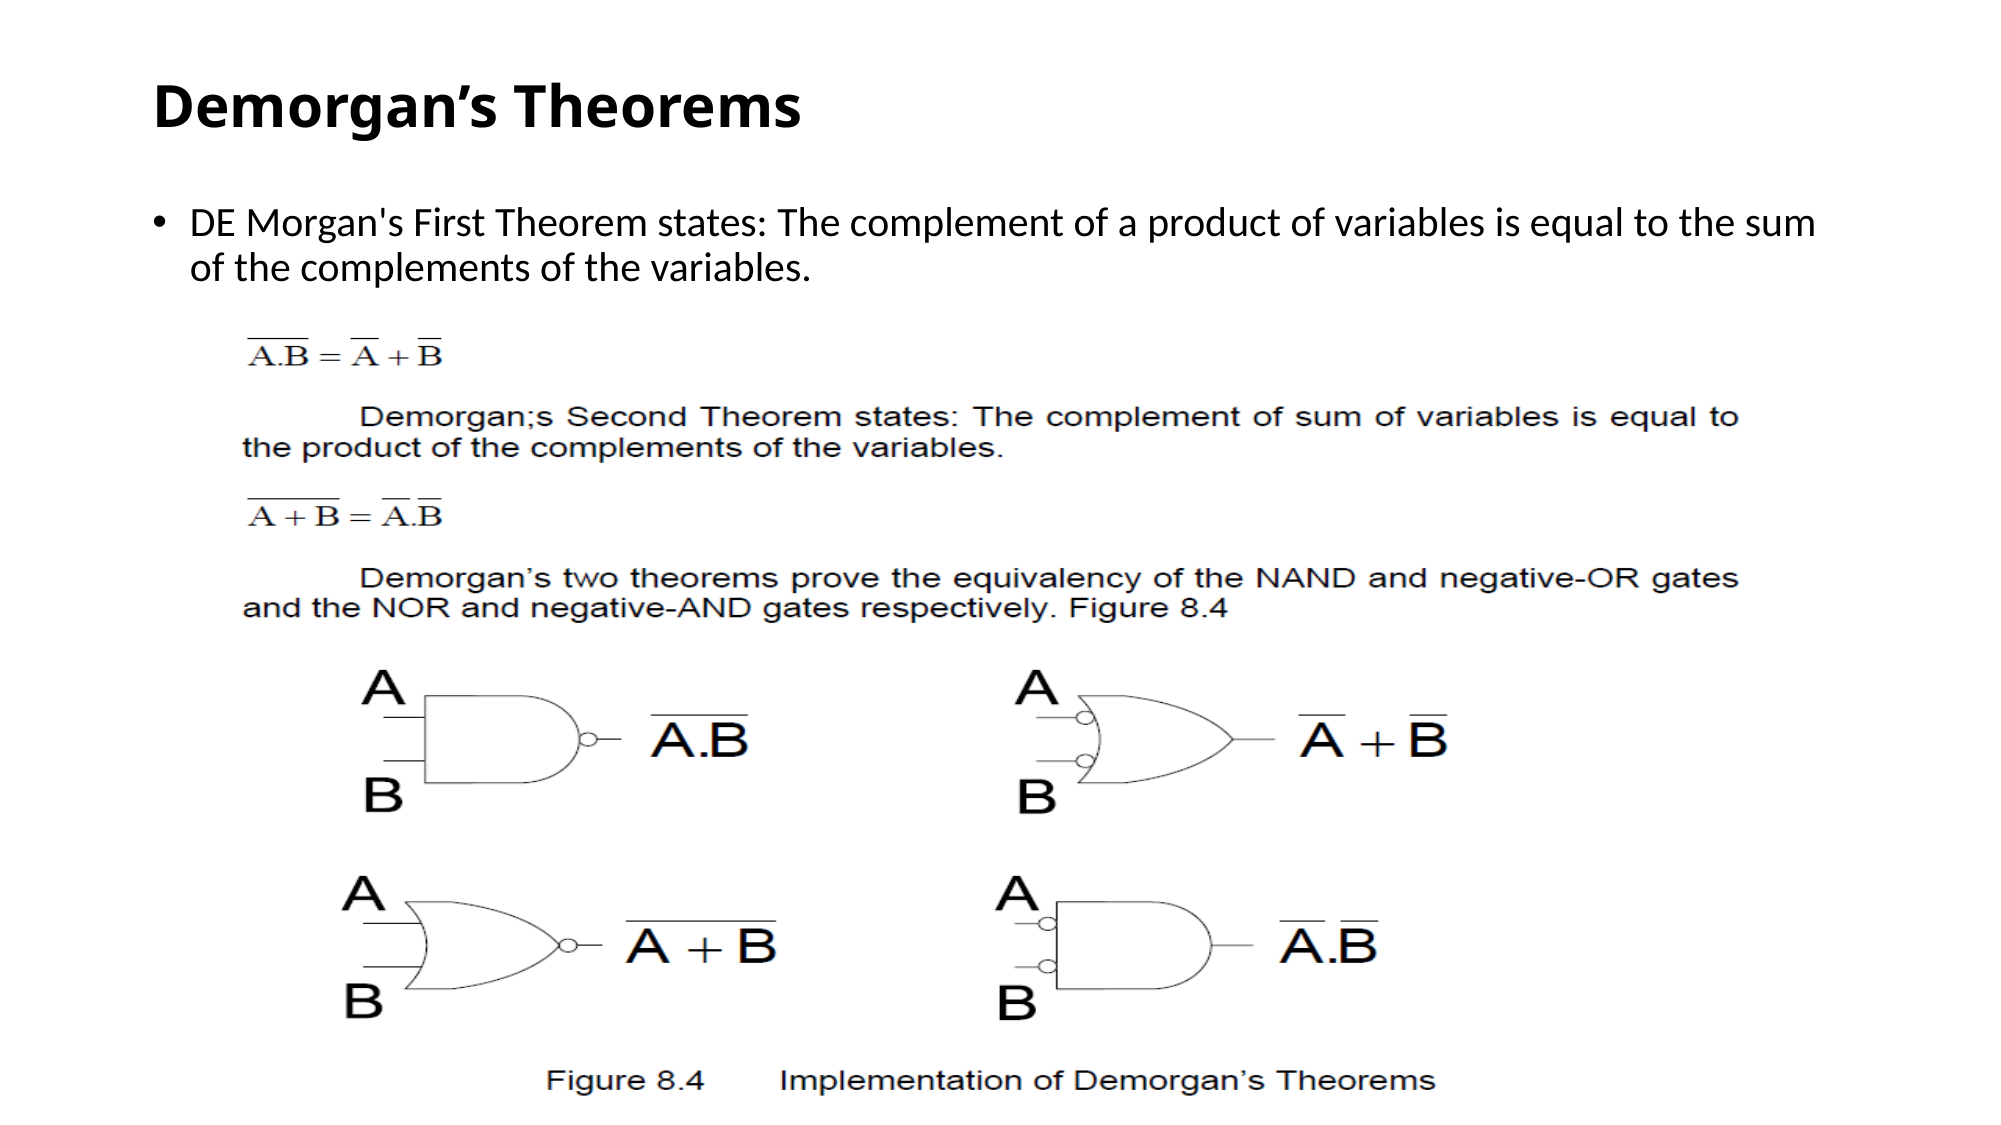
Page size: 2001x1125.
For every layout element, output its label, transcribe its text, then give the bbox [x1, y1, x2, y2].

title Demorgan’s Theorems [137, 59, 1863, 158]
list DE Morgan's First Theorem states: The complement of a product of variables is equal to the sum of the complements of the variables. [137, 193, 1863, 1014]
picture [232, 314, 1768, 1098]
